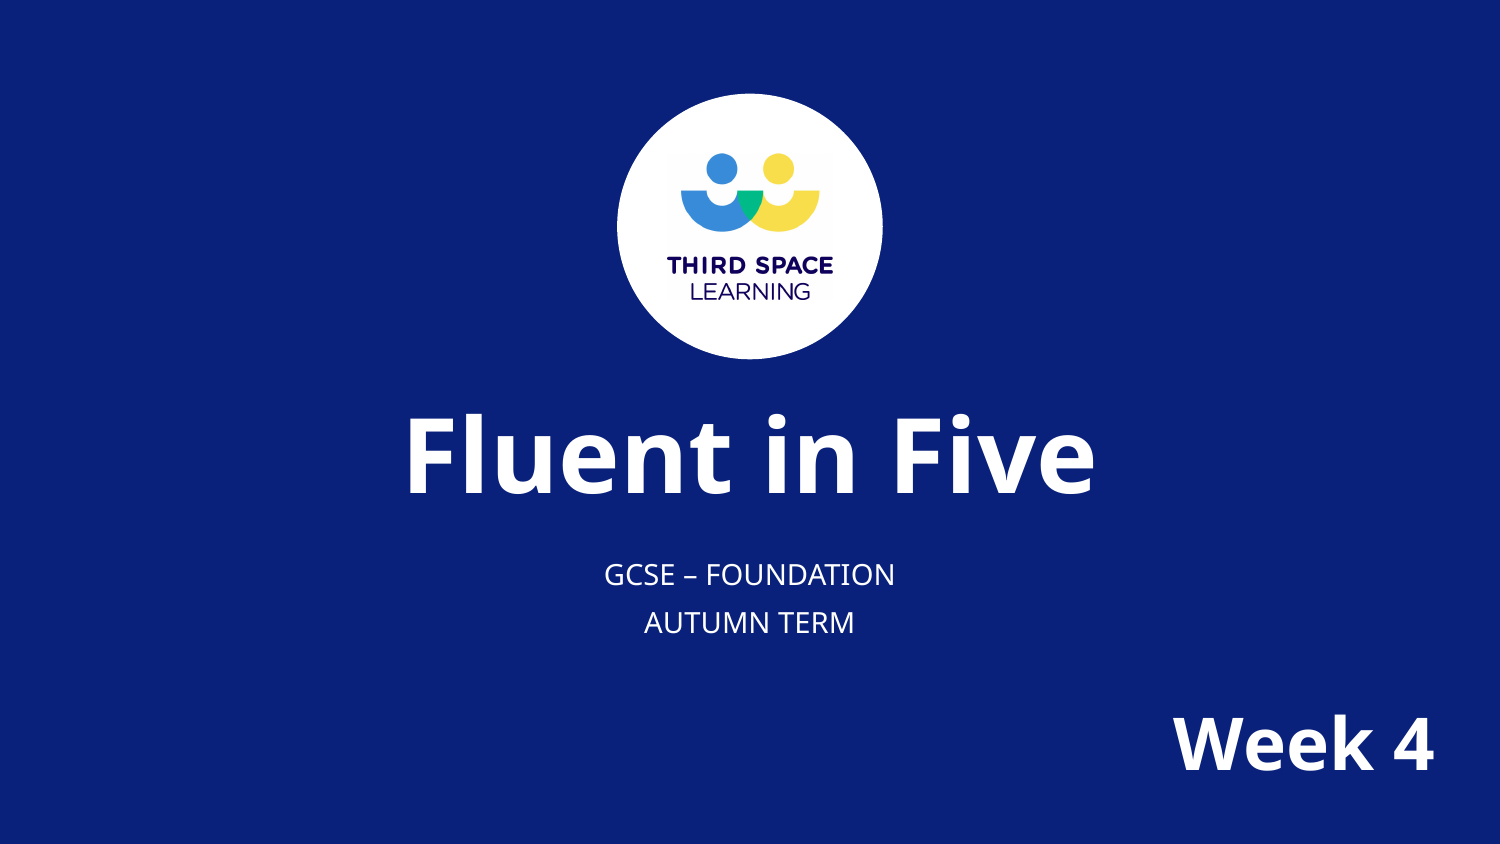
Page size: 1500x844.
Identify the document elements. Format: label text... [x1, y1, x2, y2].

text_box Week 4 [332, 682, 1451, 800]
picture [667, 153, 833, 300]
